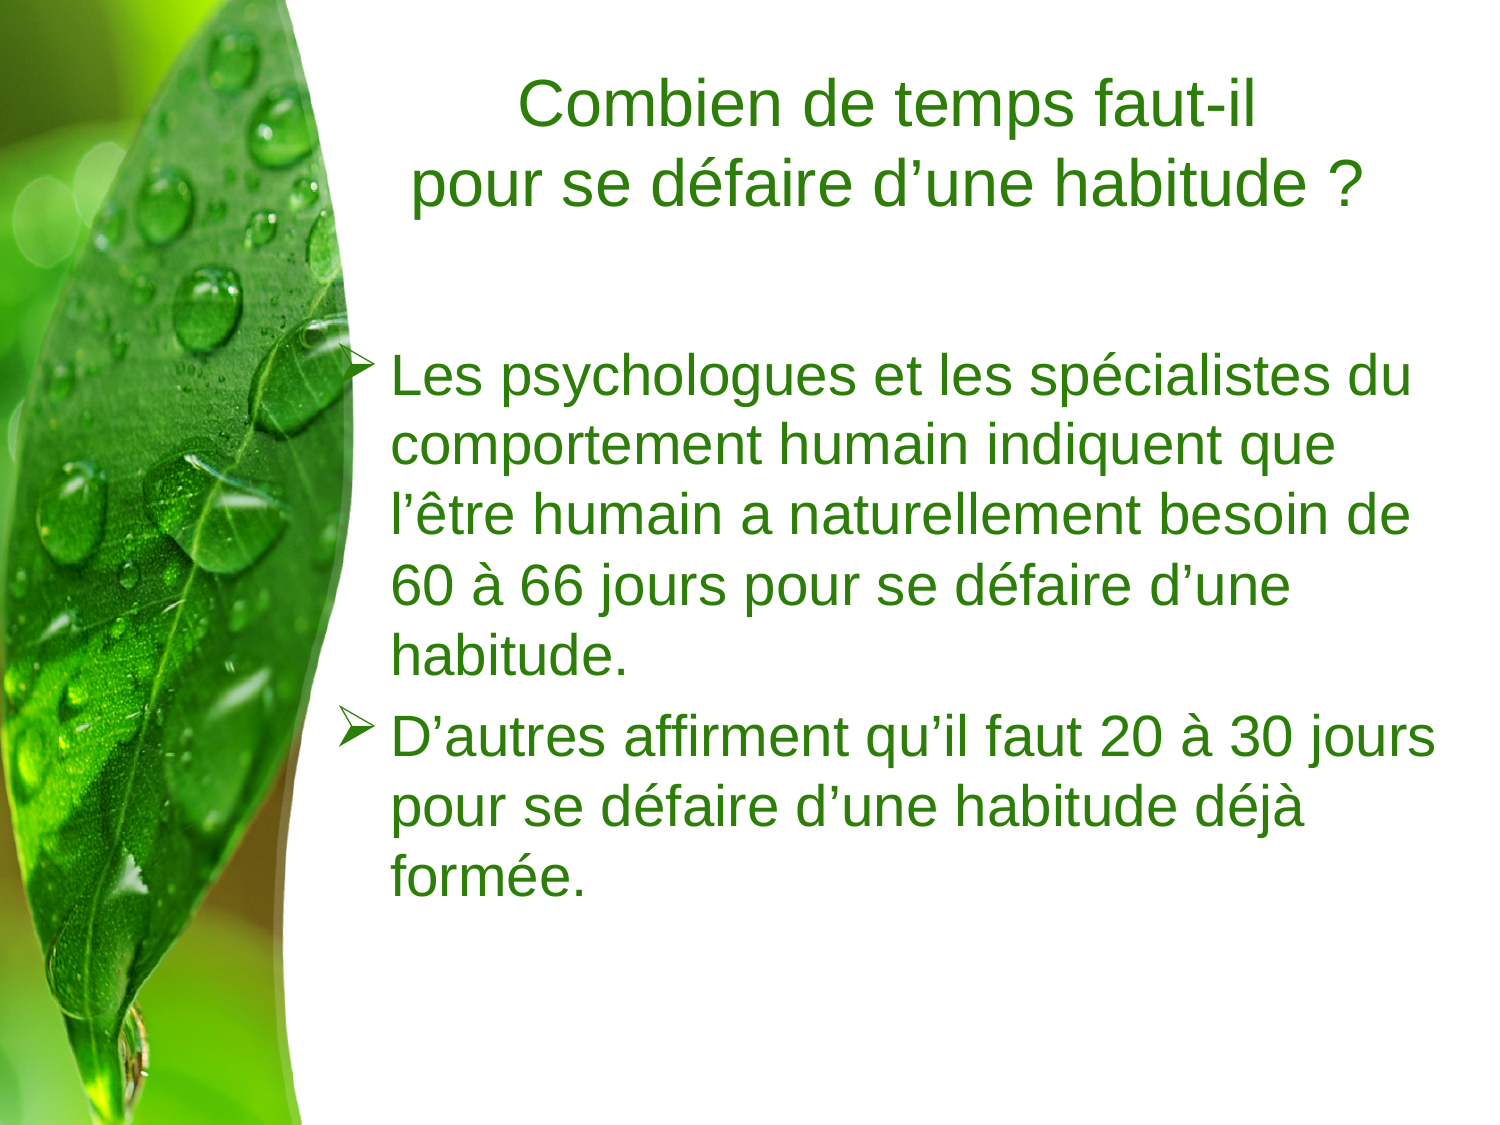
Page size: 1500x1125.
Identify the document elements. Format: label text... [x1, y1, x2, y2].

title Combien de temps faut-il pour se défaire d’une habitude ? [375, 45, 1400, 234]
picture [0, 0, 1500, 1125]
list Les psychologues et les spécialistes du comportement humain indiquent que l’être humain a naturellement besoin de 60 à 66 jours pour se défaire d’une habitude. D’autres affirment qu’il faut 20 à 30 jours pour se défaire d’une habitude déjà formée. [318, 329, 1457, 1125]
